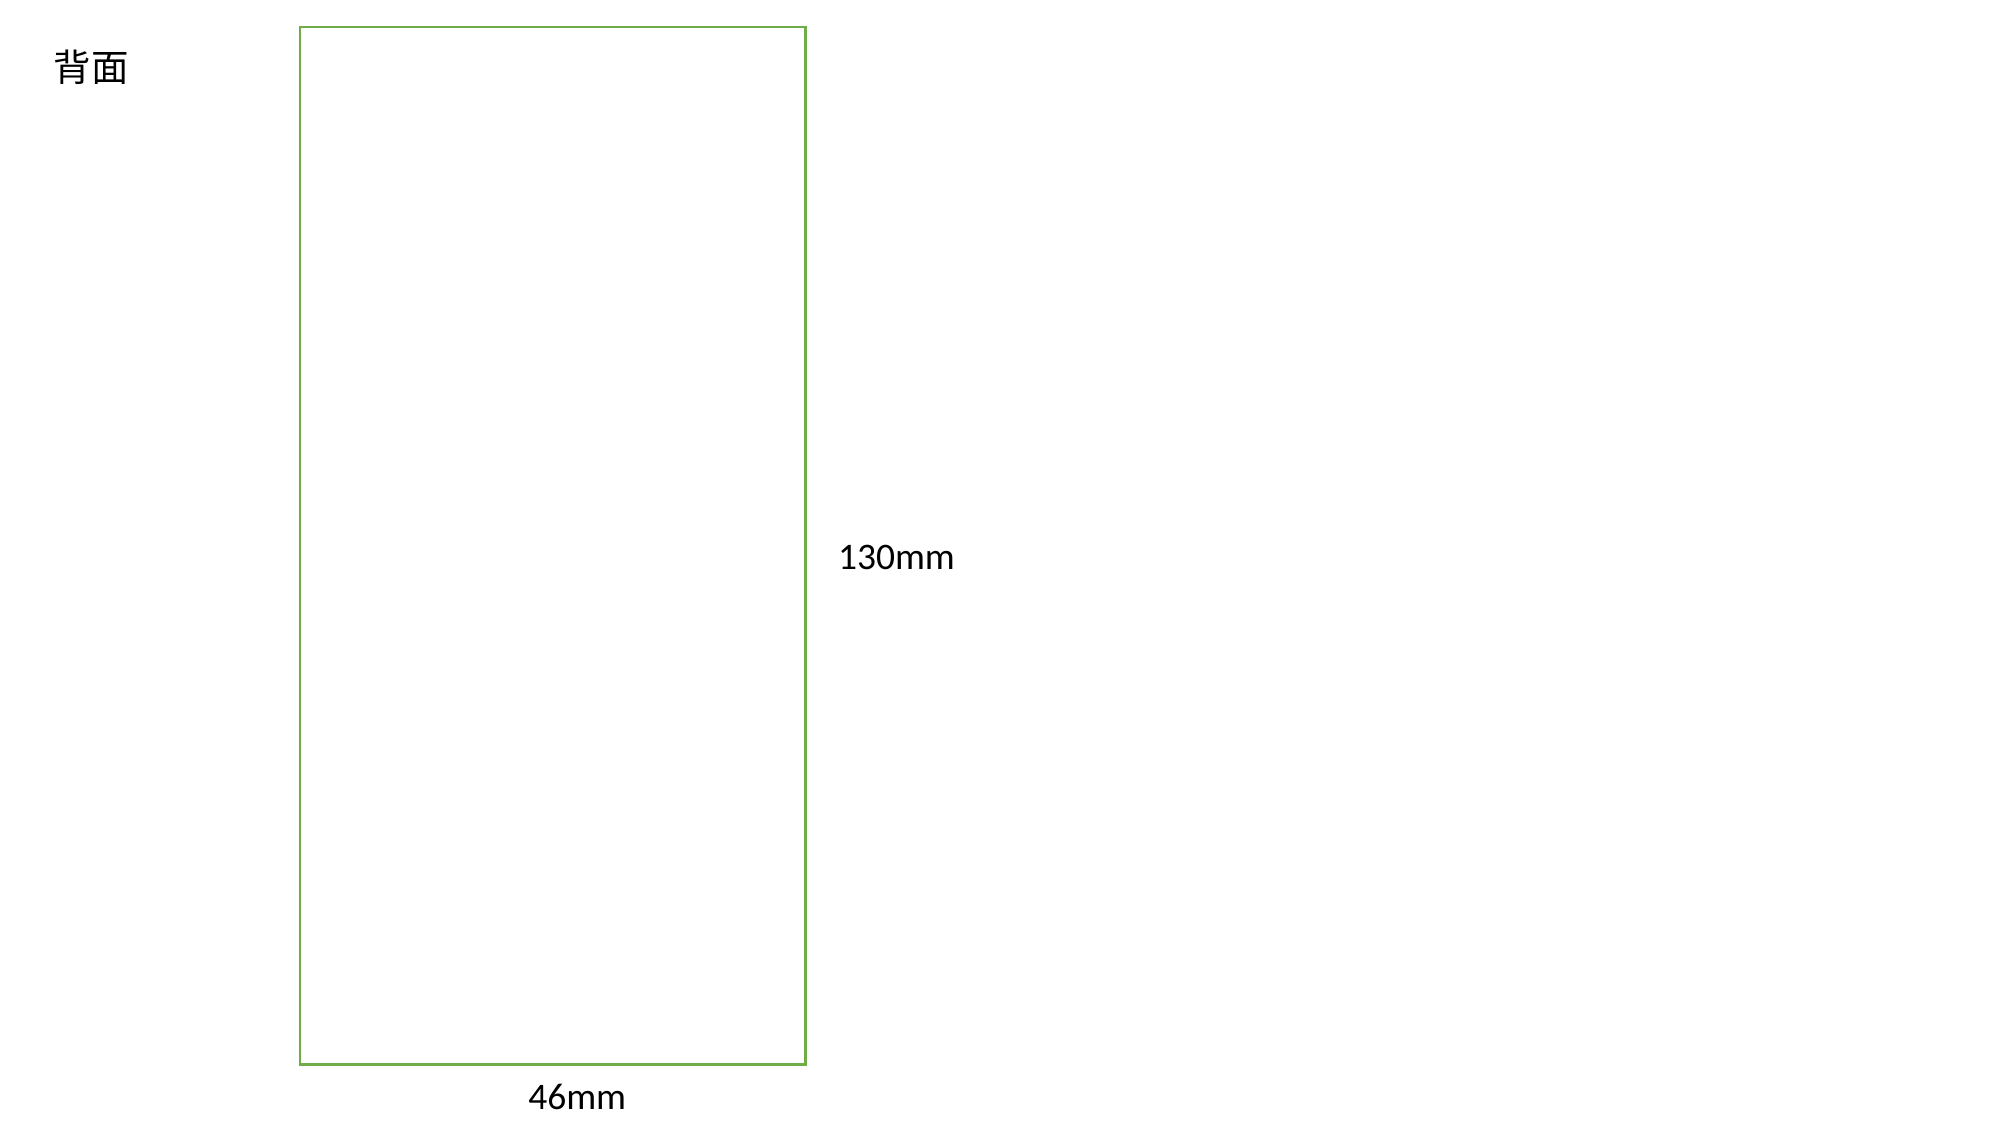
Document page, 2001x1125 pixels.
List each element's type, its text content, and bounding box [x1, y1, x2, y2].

text_box 130mm [823, 524, 971, 585]
text_box 背面 [39, 36, 144, 96]
text_box [299, 26, 807, 1066]
text_box 46mm [513, 1064, 642, 1125]
